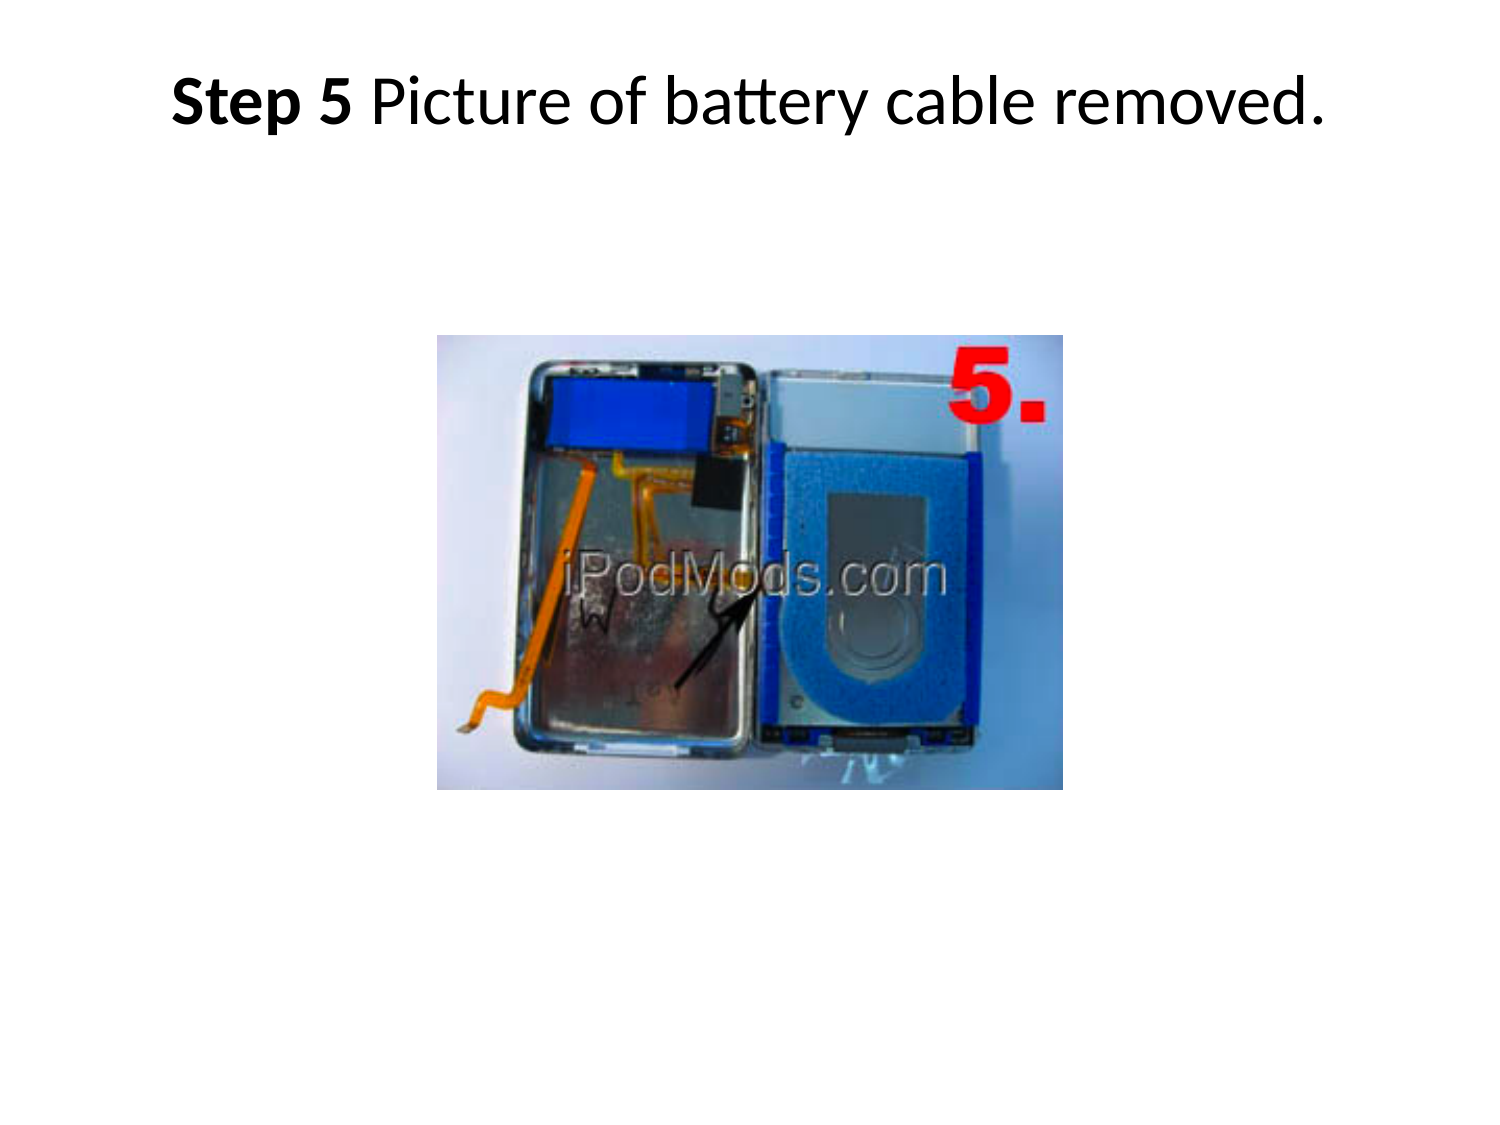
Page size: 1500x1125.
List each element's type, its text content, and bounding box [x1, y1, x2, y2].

picture [437, 335, 1063, 790]
title Step 5 Picture of battery cable removed. [75, 45, 1425, 233]
